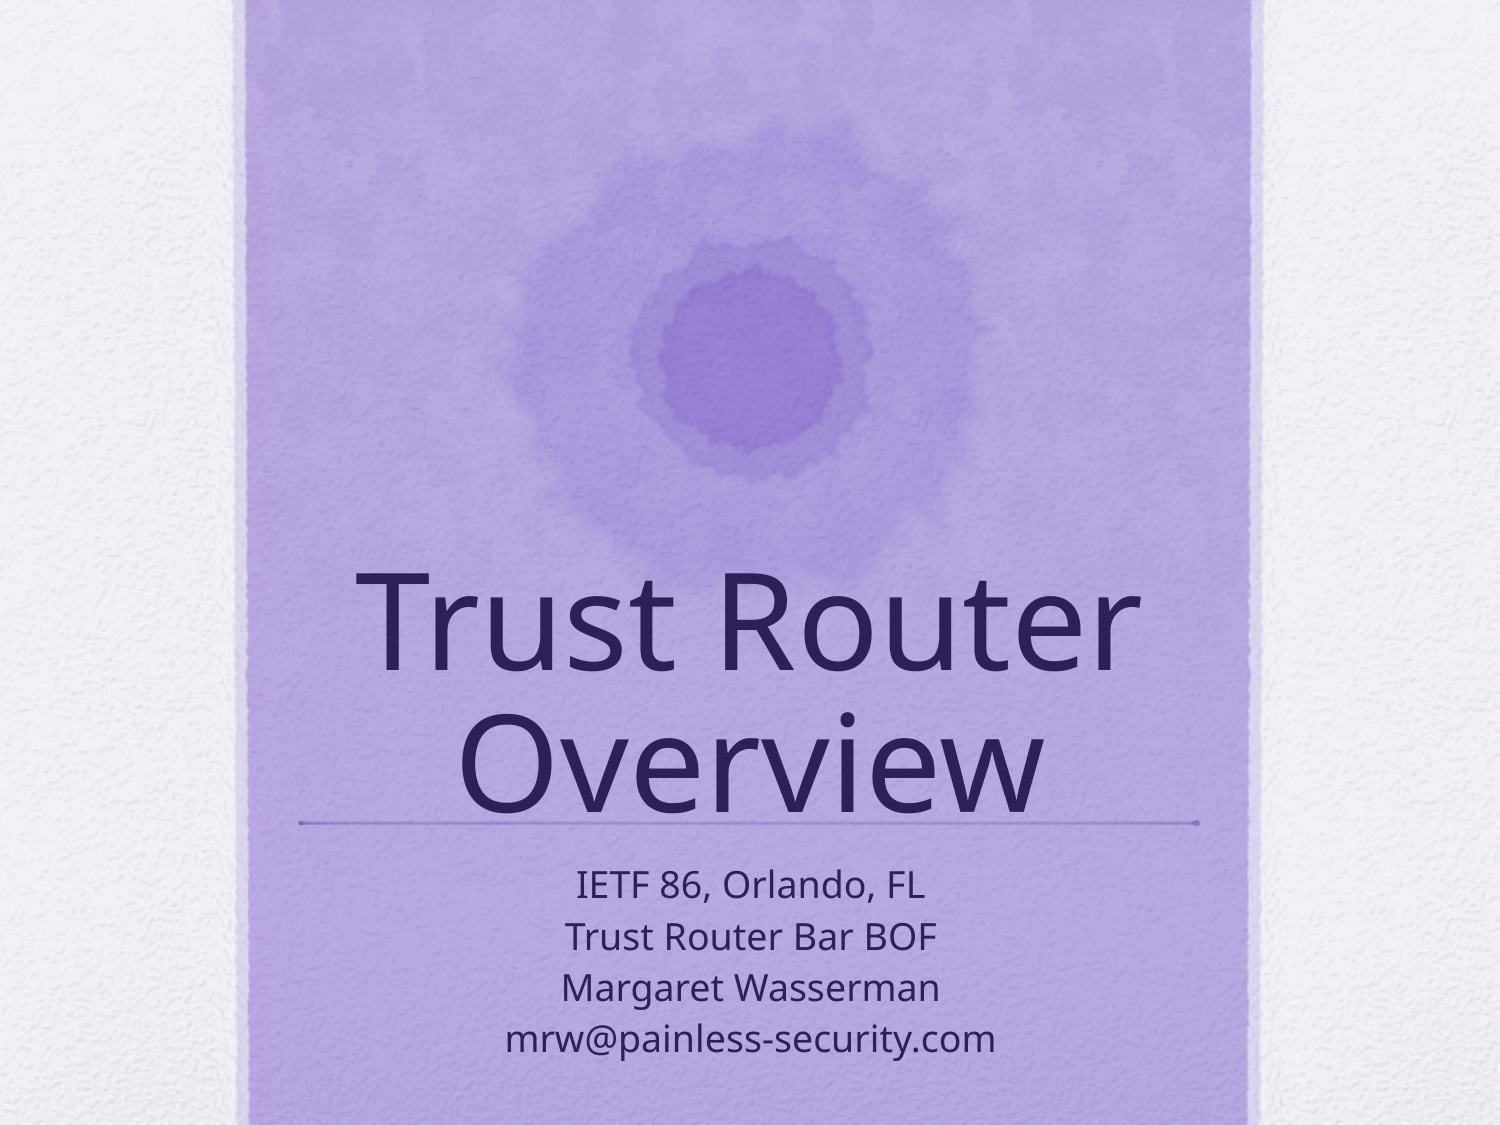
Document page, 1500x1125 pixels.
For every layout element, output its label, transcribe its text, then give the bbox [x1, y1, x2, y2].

subtitle IETF 86, Orlando, FL Trust Router Bar BOF Margaret Wasserman mrw@painless-security.com [304, 853, 1198, 1080]
title Trust Router Overview [256, 605, 1244, 847]
picture [0, 0, 1500, 1125]
